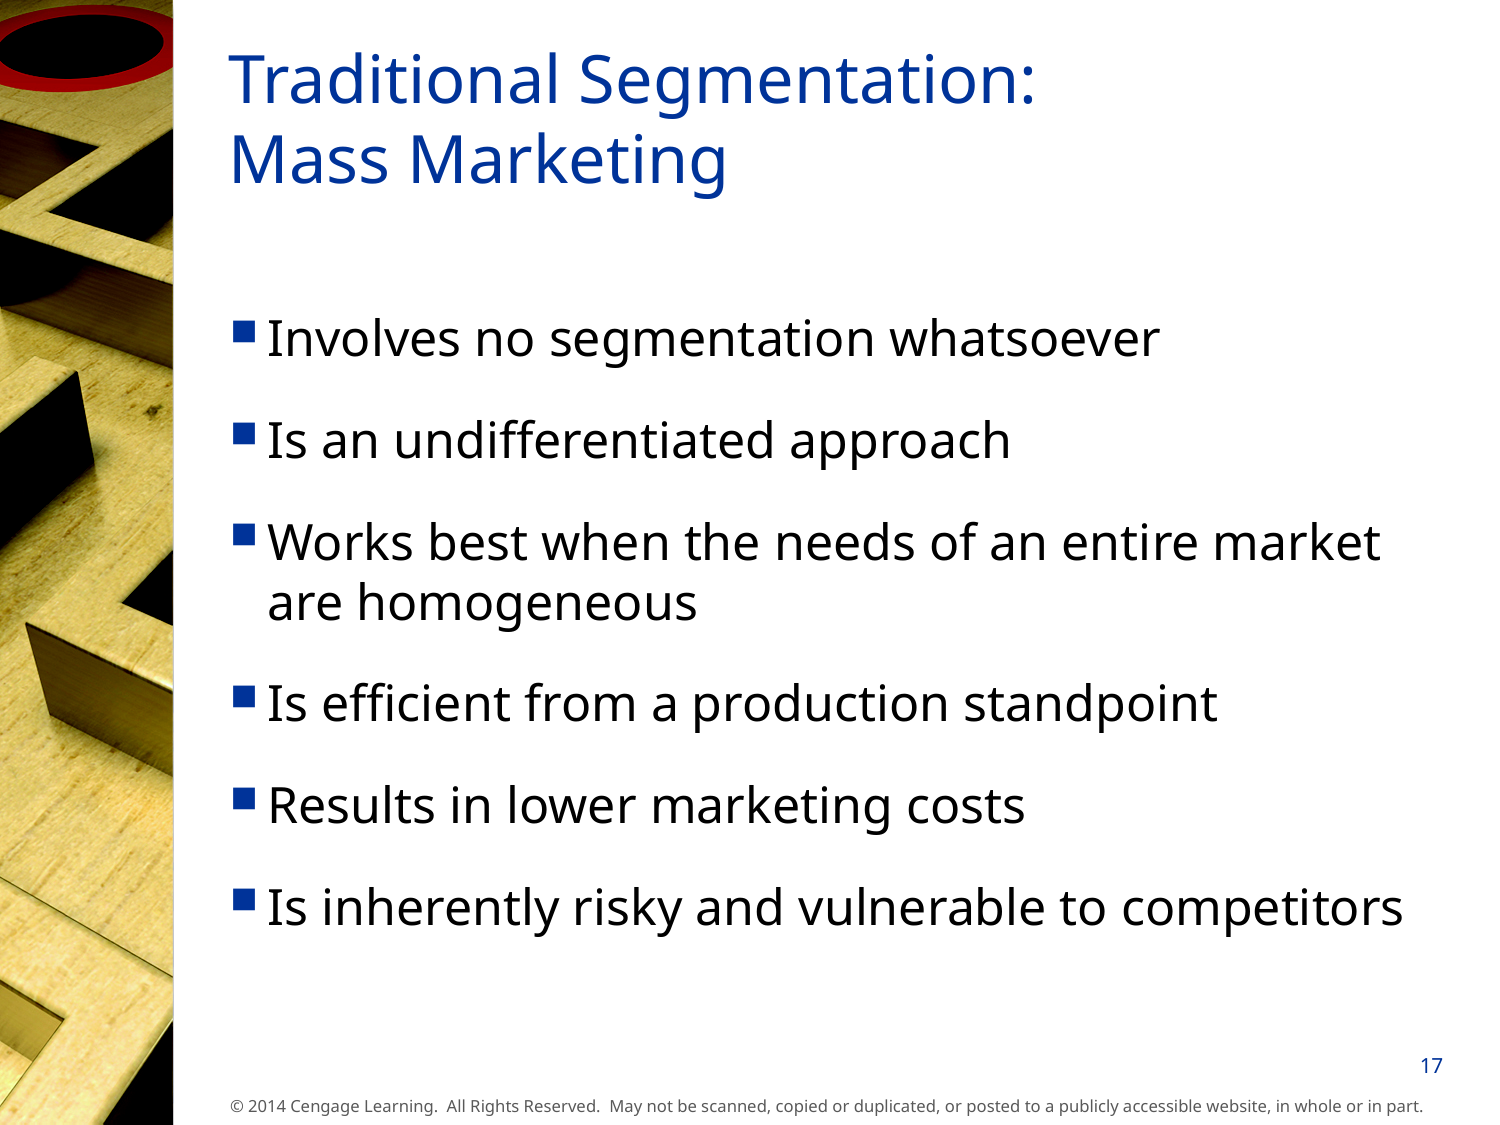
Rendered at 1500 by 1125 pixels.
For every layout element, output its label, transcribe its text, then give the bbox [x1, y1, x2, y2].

list Involves no segmentation whatsoever Is an undifferentiated approach Works best when the needs of an entire market are homogeneous Is efficient from a production standpoint Results in lower marketing costs Is inherently risky and vulnerable to competitors [215, 212, 1478, 981]
slide_number 17 [1386, 1037, 1478, 1097]
title Traditional Segmentation: Mass Marketing [213, 29, 1454, 213]
picture [0, 0, 174, 1125]
